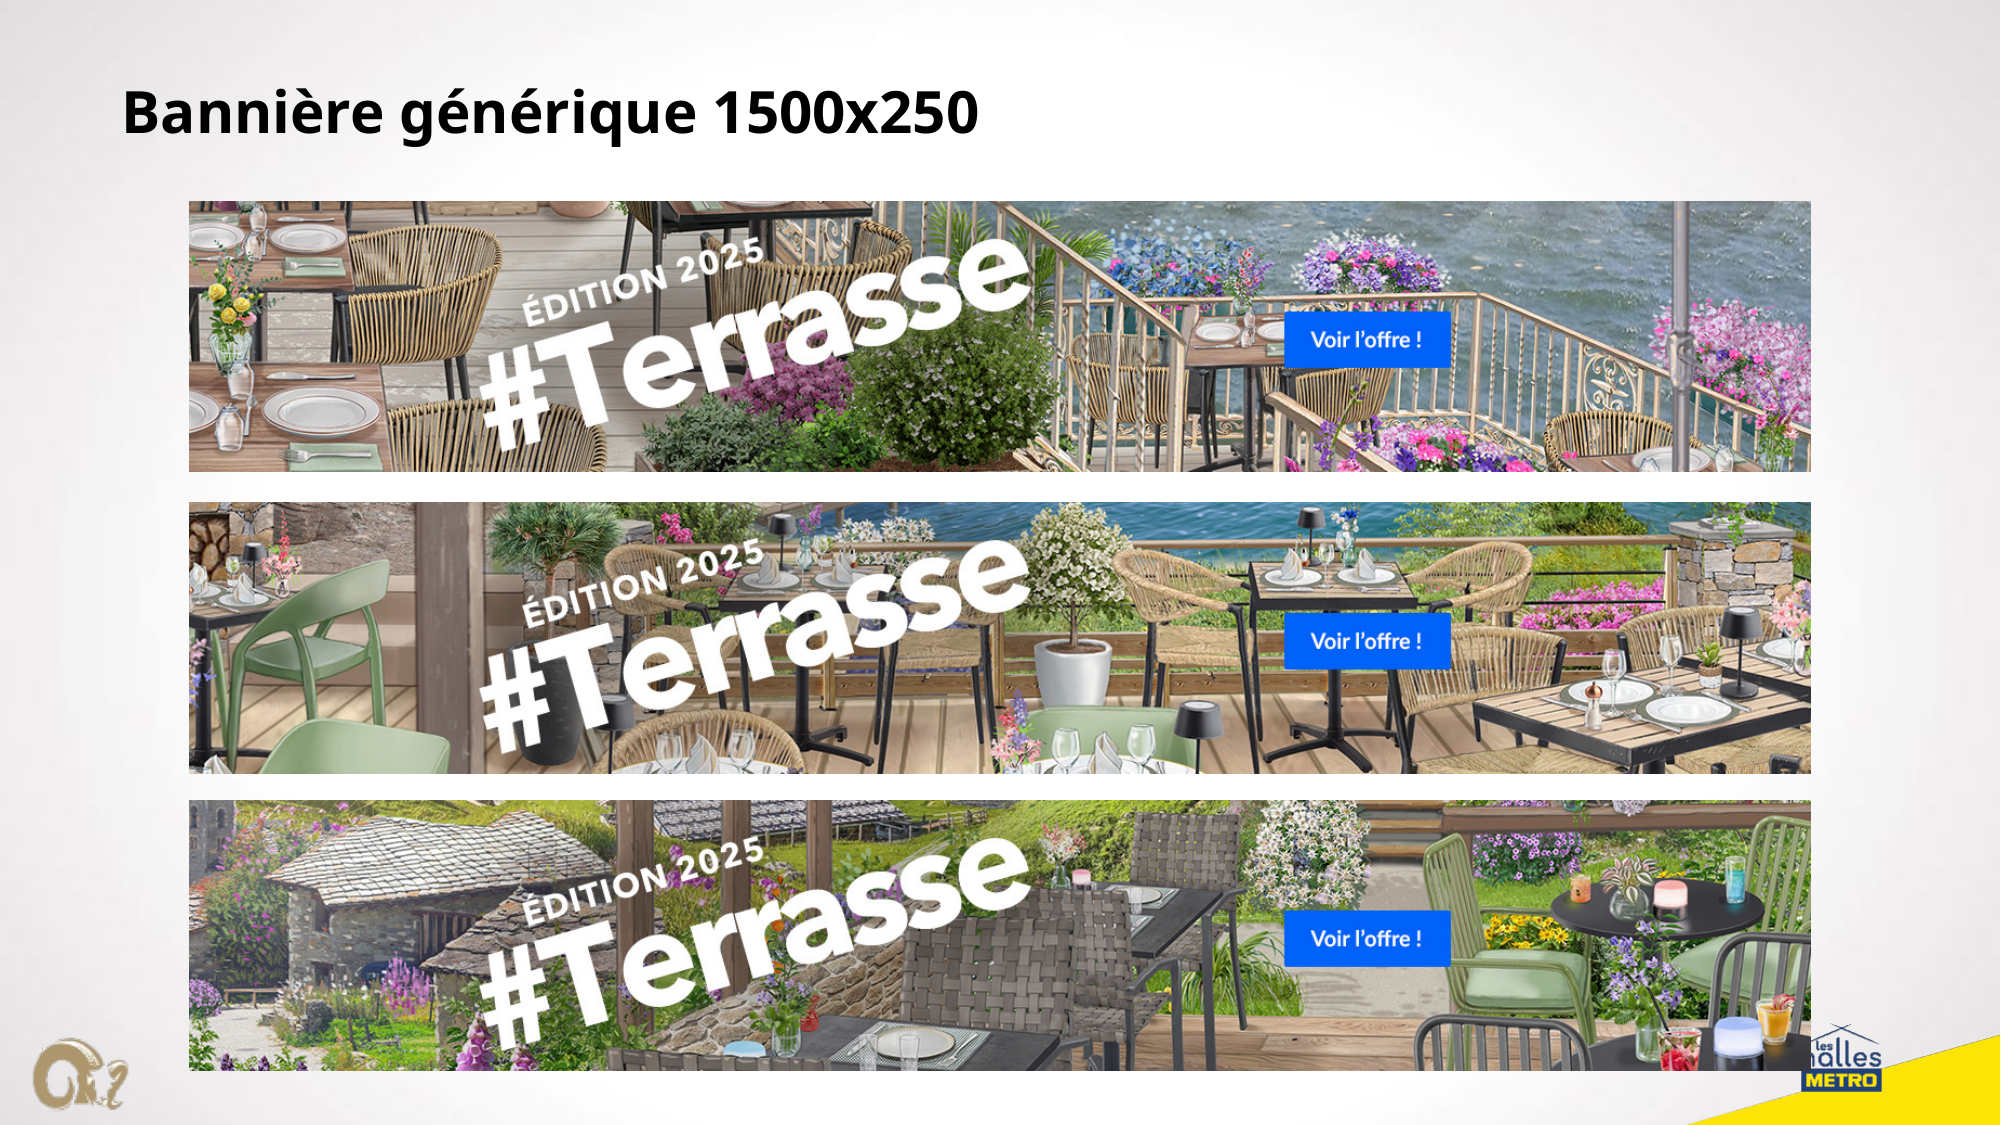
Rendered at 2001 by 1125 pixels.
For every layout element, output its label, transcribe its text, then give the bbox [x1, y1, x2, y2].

picture [0, 0, 2001, 1125]
text_box Bannière générique 1500x250 [106, 67, 1111, 153]
